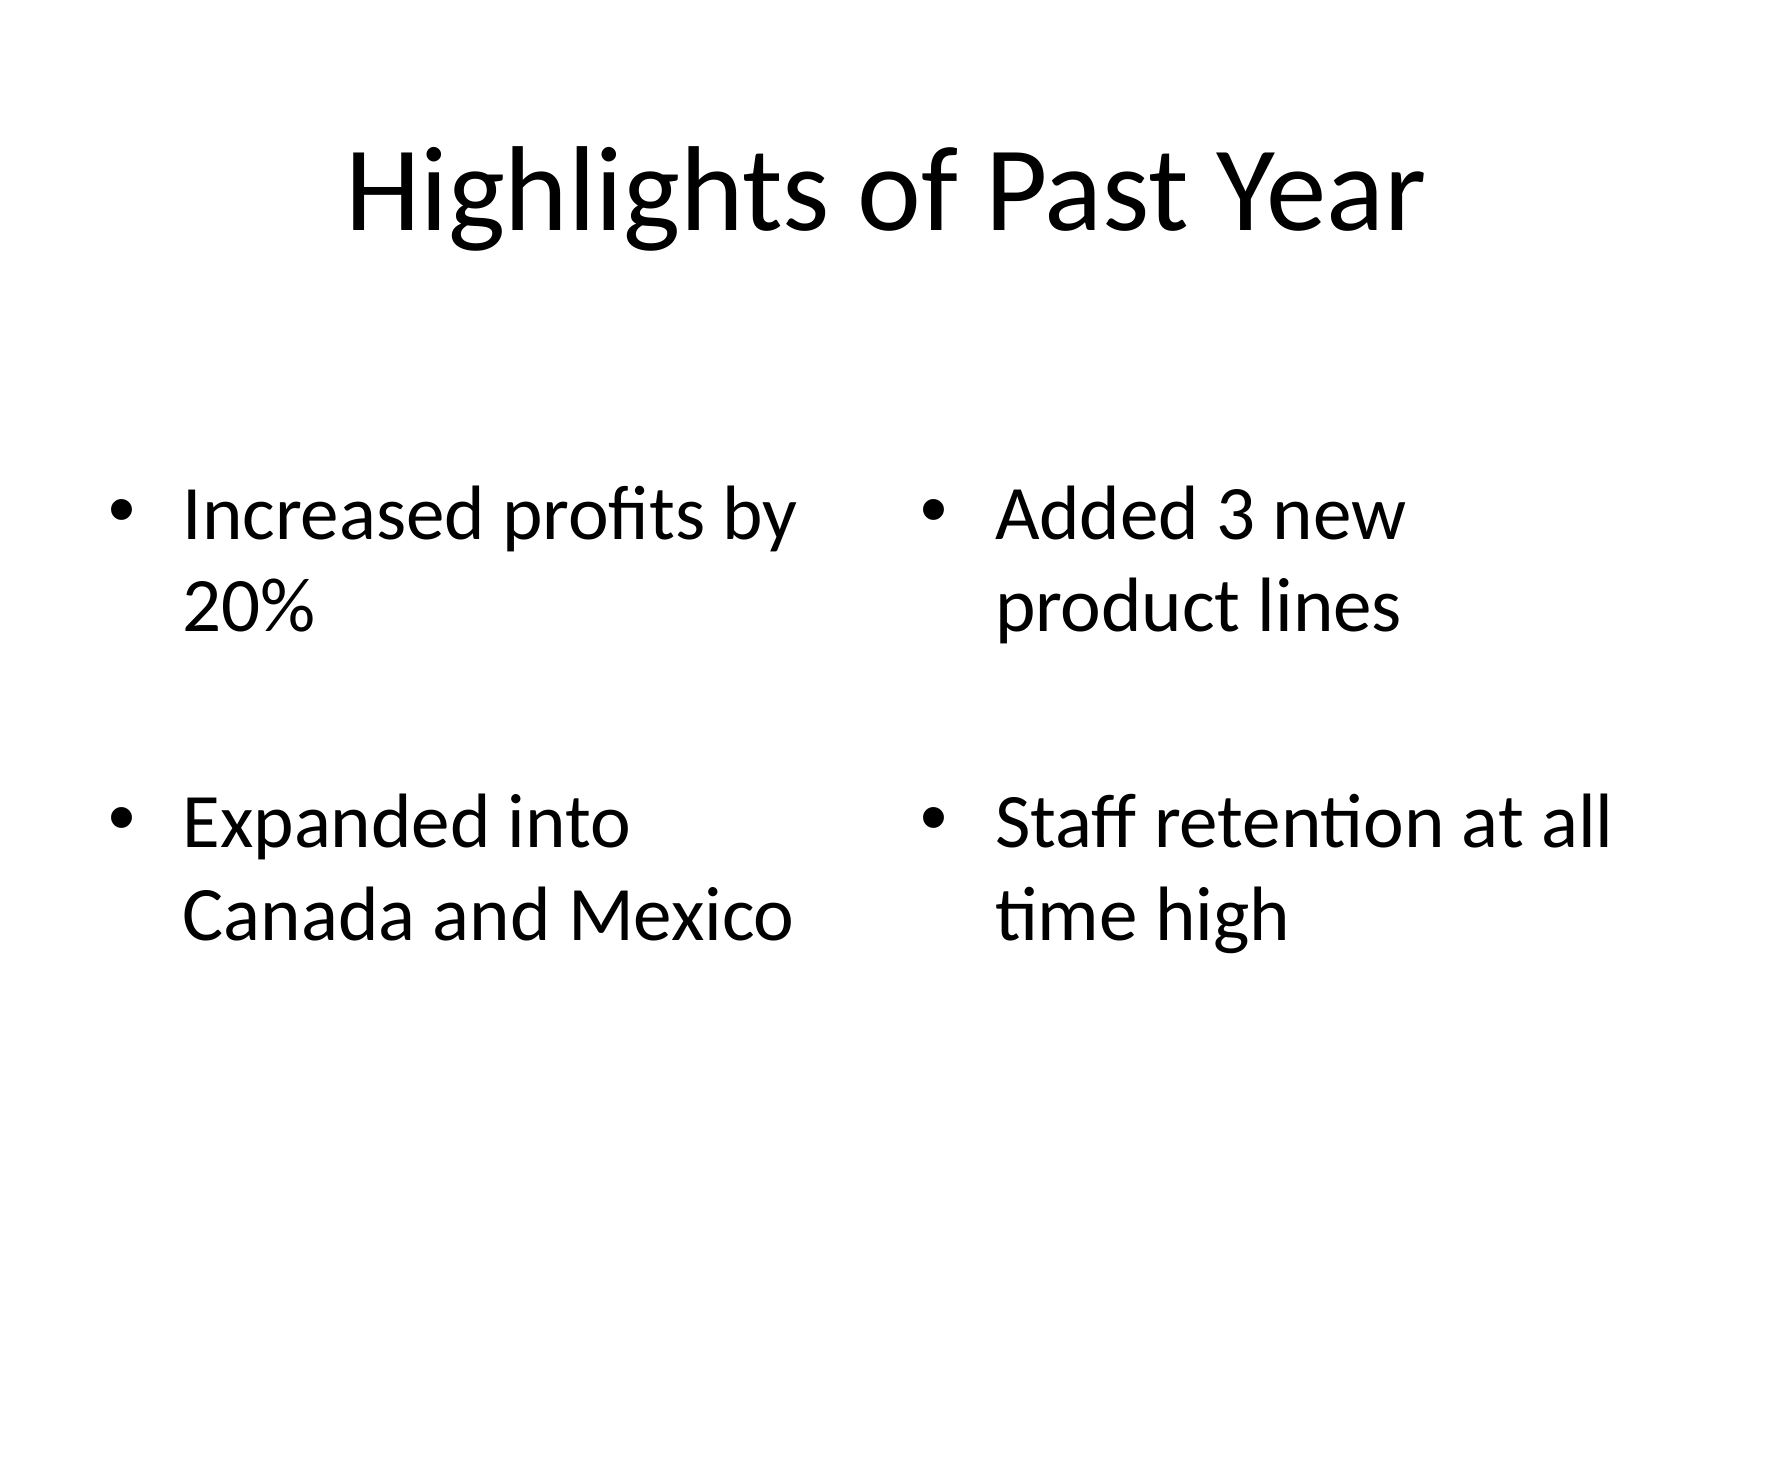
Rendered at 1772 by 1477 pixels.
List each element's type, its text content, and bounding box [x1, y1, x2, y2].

list Increased profits by 20% Expanded into Canada and Mexico [88, 344, 872, 1319]
list Added 3 new product lines Staff retention at all time high [900, 344, 1684, 1319]
title Highlights of Past Year [88, 59, 1684, 306]
